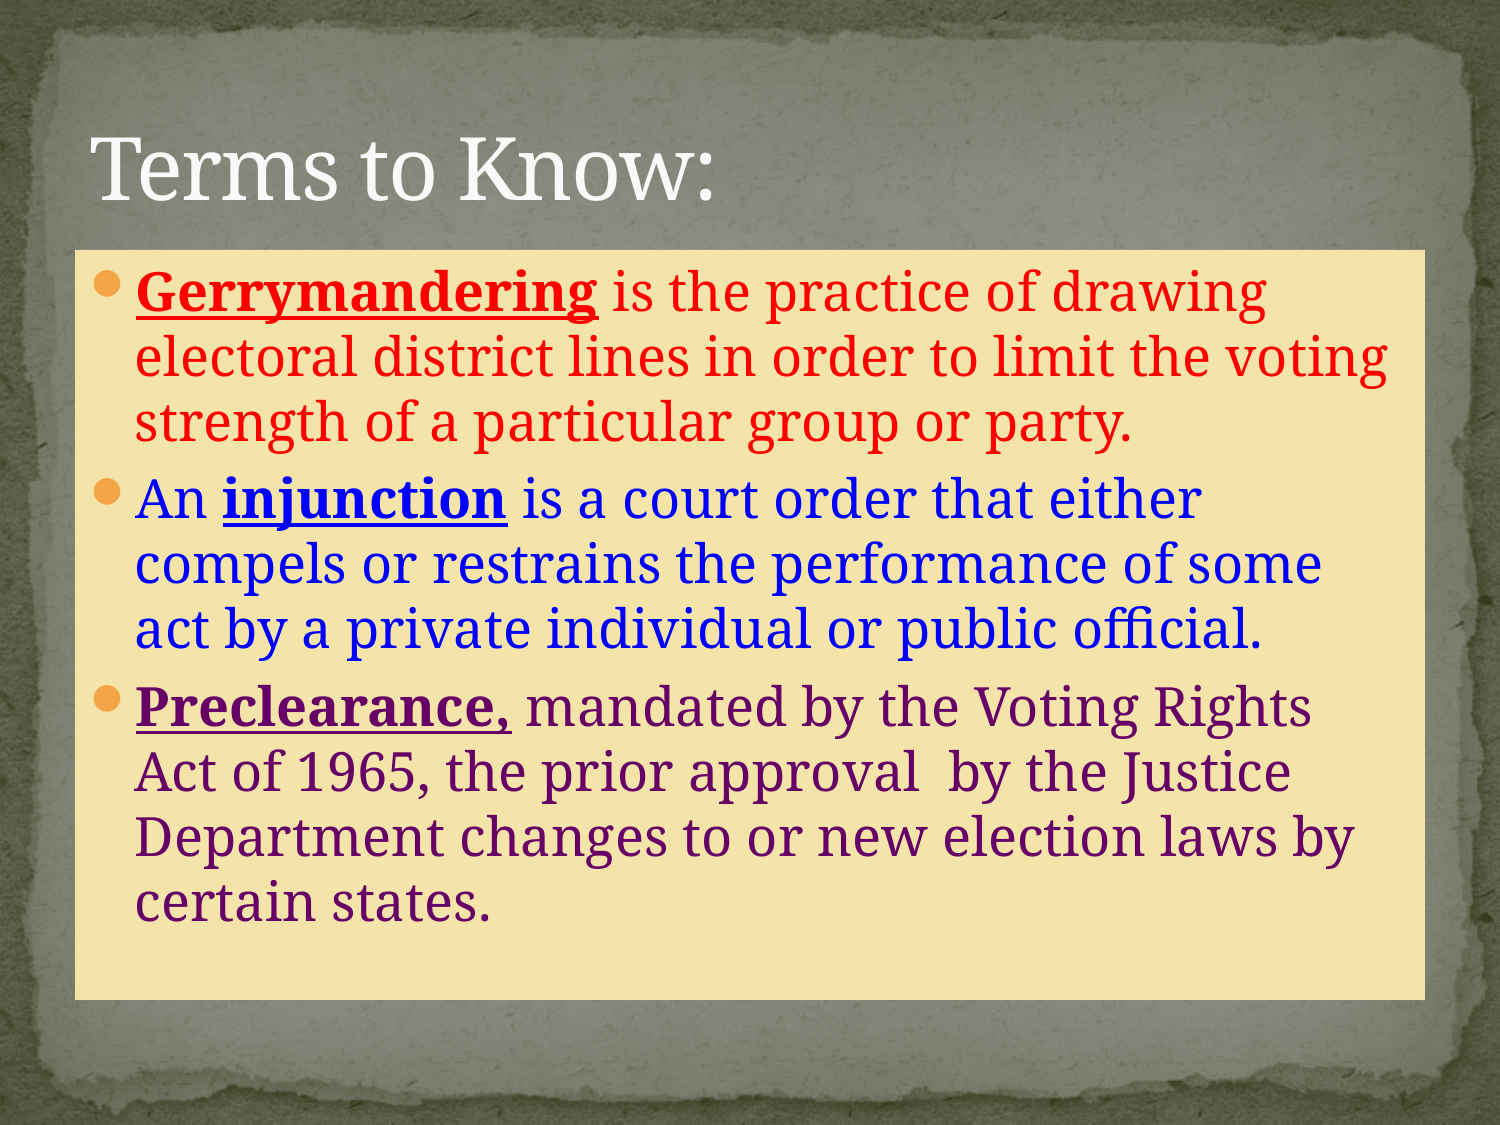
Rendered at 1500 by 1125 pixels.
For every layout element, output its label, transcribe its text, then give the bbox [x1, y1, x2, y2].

list Gerrymandering is the practice of drawing electoral district lines in order to limit the voting strength of a particular group or party. An injunction is a court order that either compels or restrains the performance of some act by a private individual or public official. Preclearance, mandated by the Voting Rights Act of 1965, the prior approval by the Justice Department changes to or new election laws by certain states. [75, 249, 1425, 1000]
title Terms to Know: [74, 24, 1425, 225]
